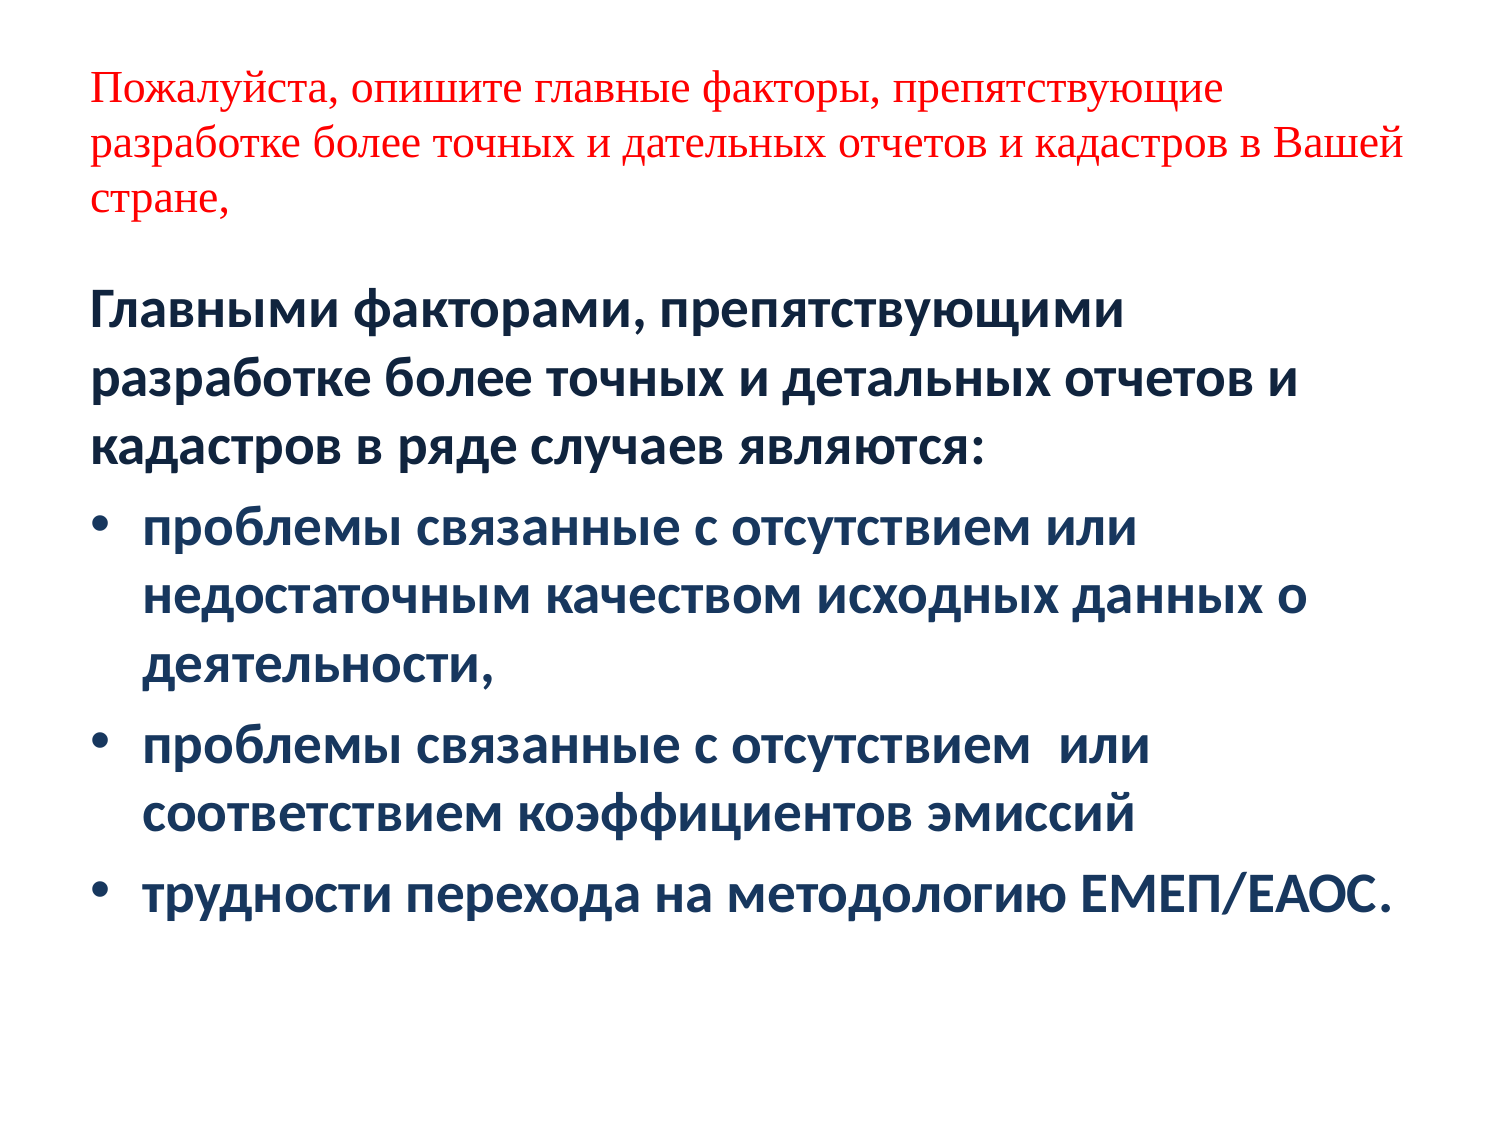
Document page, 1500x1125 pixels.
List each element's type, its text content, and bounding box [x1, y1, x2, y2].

title Пожалуйста, опишите главные факторы, препятствующие разработке более точных и дательных отчетов и кадастров в Вашей стране, [75, 45, 1425, 233]
list Главными факторами, препятствующими разработке более точных и детальных отчетов и кадастров в ряде случаев являются: проблемы связанные с отсутствием или недостаточным качеством исходных данных о деятельности, проблемы связанные с отсутствием или соответствием коэффициентов эмиссий трудности перехода на методологию ЕМЕП/ЕАОС. [75, 262, 1425, 1005]
